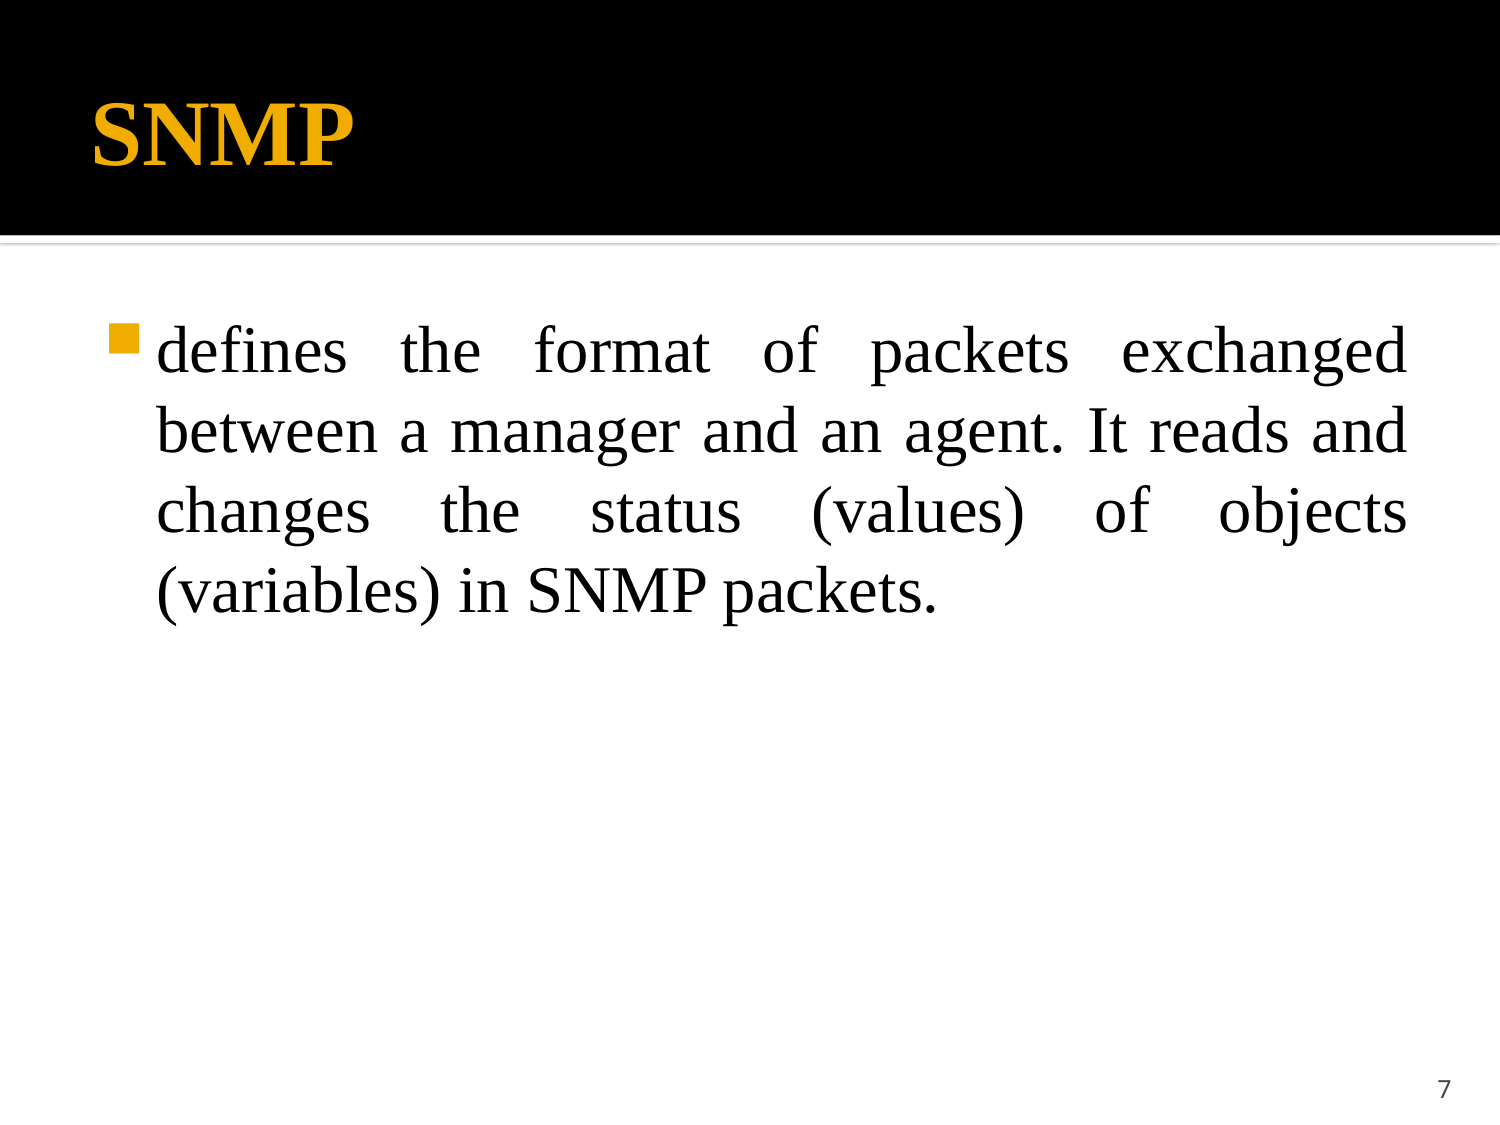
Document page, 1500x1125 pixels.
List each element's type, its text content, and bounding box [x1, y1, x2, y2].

list defines the format of packets exchanged between a manager and an agent. It reads and changes the status (values) of objects (variables) in SNMP packets. [75, 291, 1425, 1050]
title SNMP [75, 25, 1425, 231]
slide_number 7 [1345, 1062, 1467, 1108]
